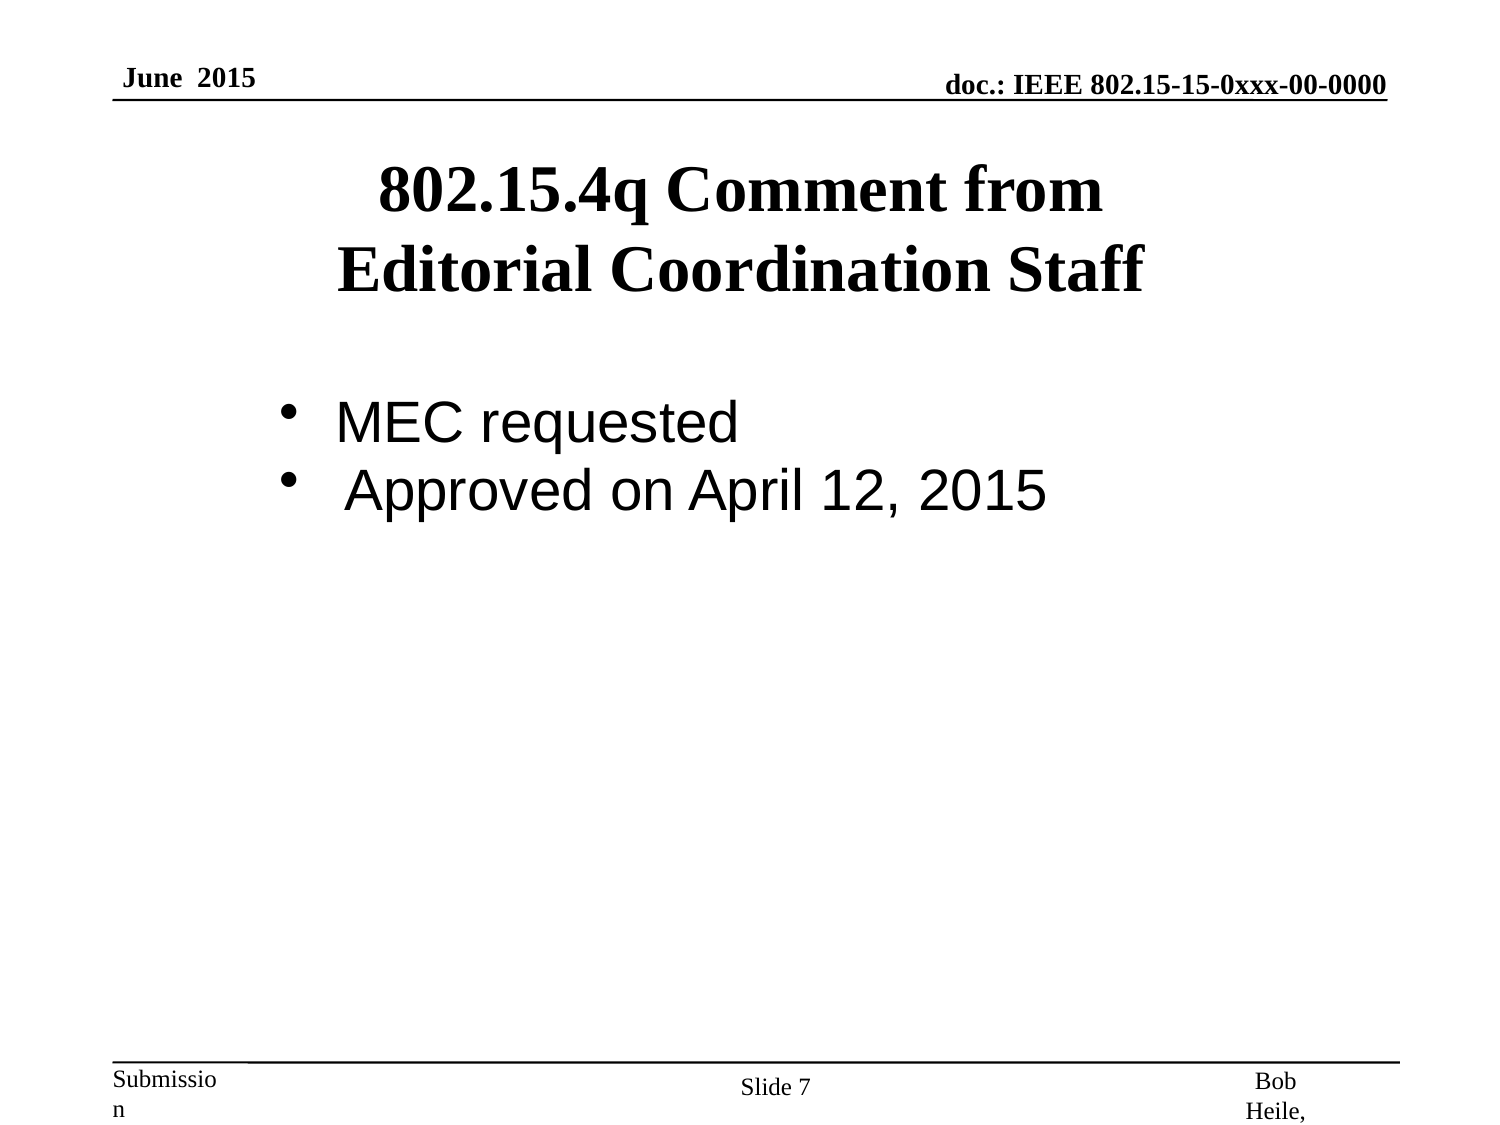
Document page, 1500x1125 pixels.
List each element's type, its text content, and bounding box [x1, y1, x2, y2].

title 802.15.4q Comment from Editorial Coordination Staff [0, 137, 1500, 313]
list MEC requested Approved on April 12, 2015 [29, 298, 1455, 1031]
footer Bob Heile, Wi-SUN Alliance [1232, 1064, 1320, 1096]
slide_number Slide 7 [732, 1070, 820, 1101]
